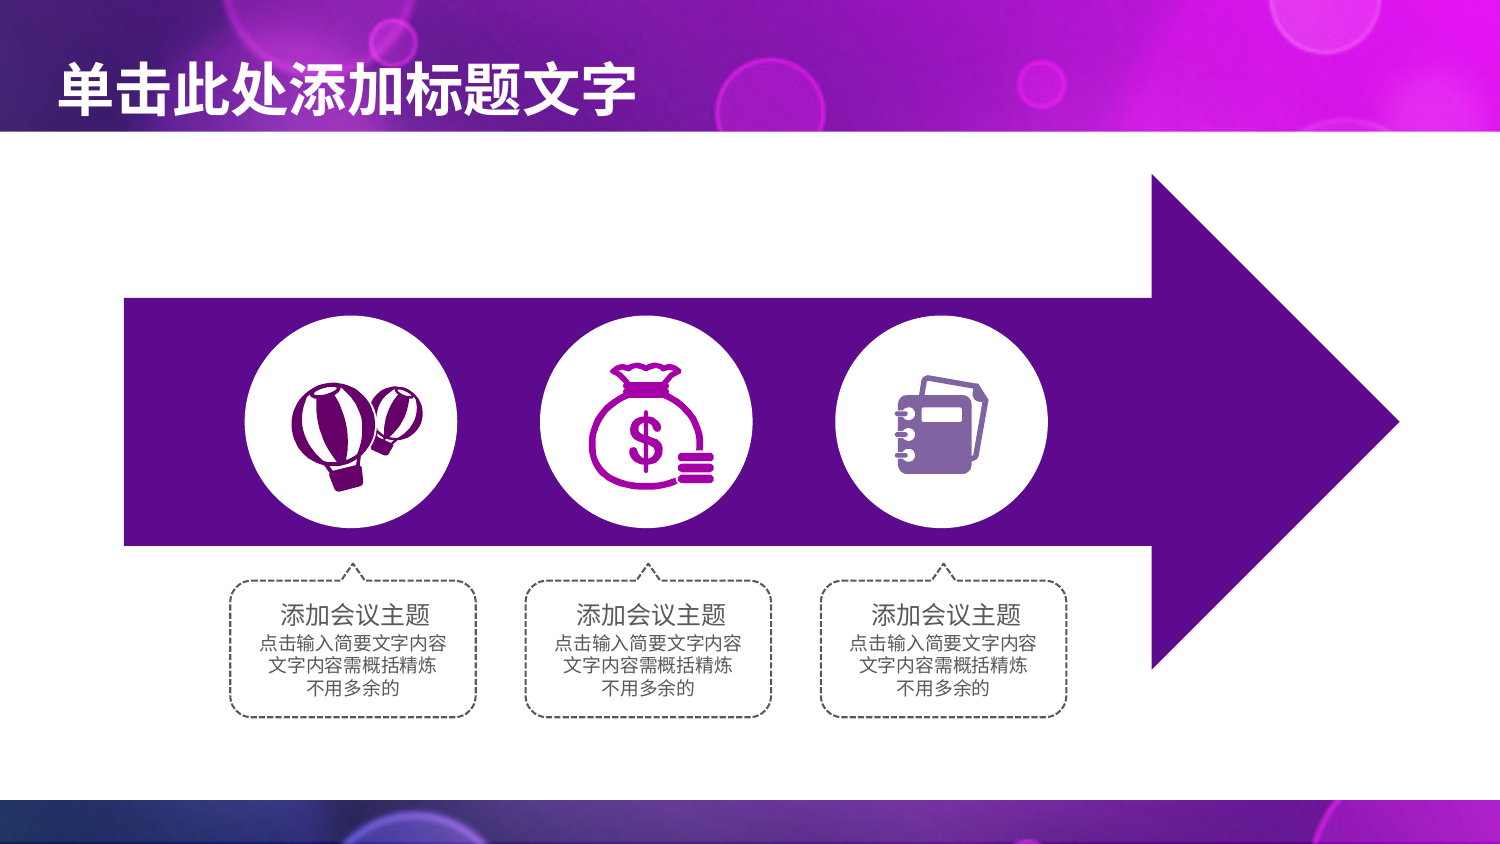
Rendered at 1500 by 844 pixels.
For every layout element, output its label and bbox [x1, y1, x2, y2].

text_box [894, 374, 989, 475]
text_box [123, 173, 1400, 670]
text_box [229, 563, 482, 718]
text_box [588, 362, 714, 490]
text_box [525, 563, 777, 718]
picture [0, 800, 1500, 844]
text_box [833, 313, 1050, 531]
picture [0, 0, 1500, 131]
text_box [537, 313, 755, 531]
text_box [820, 563, 1072, 718]
text_box [291, 382, 423, 492]
text_box [242, 313, 460, 531]
